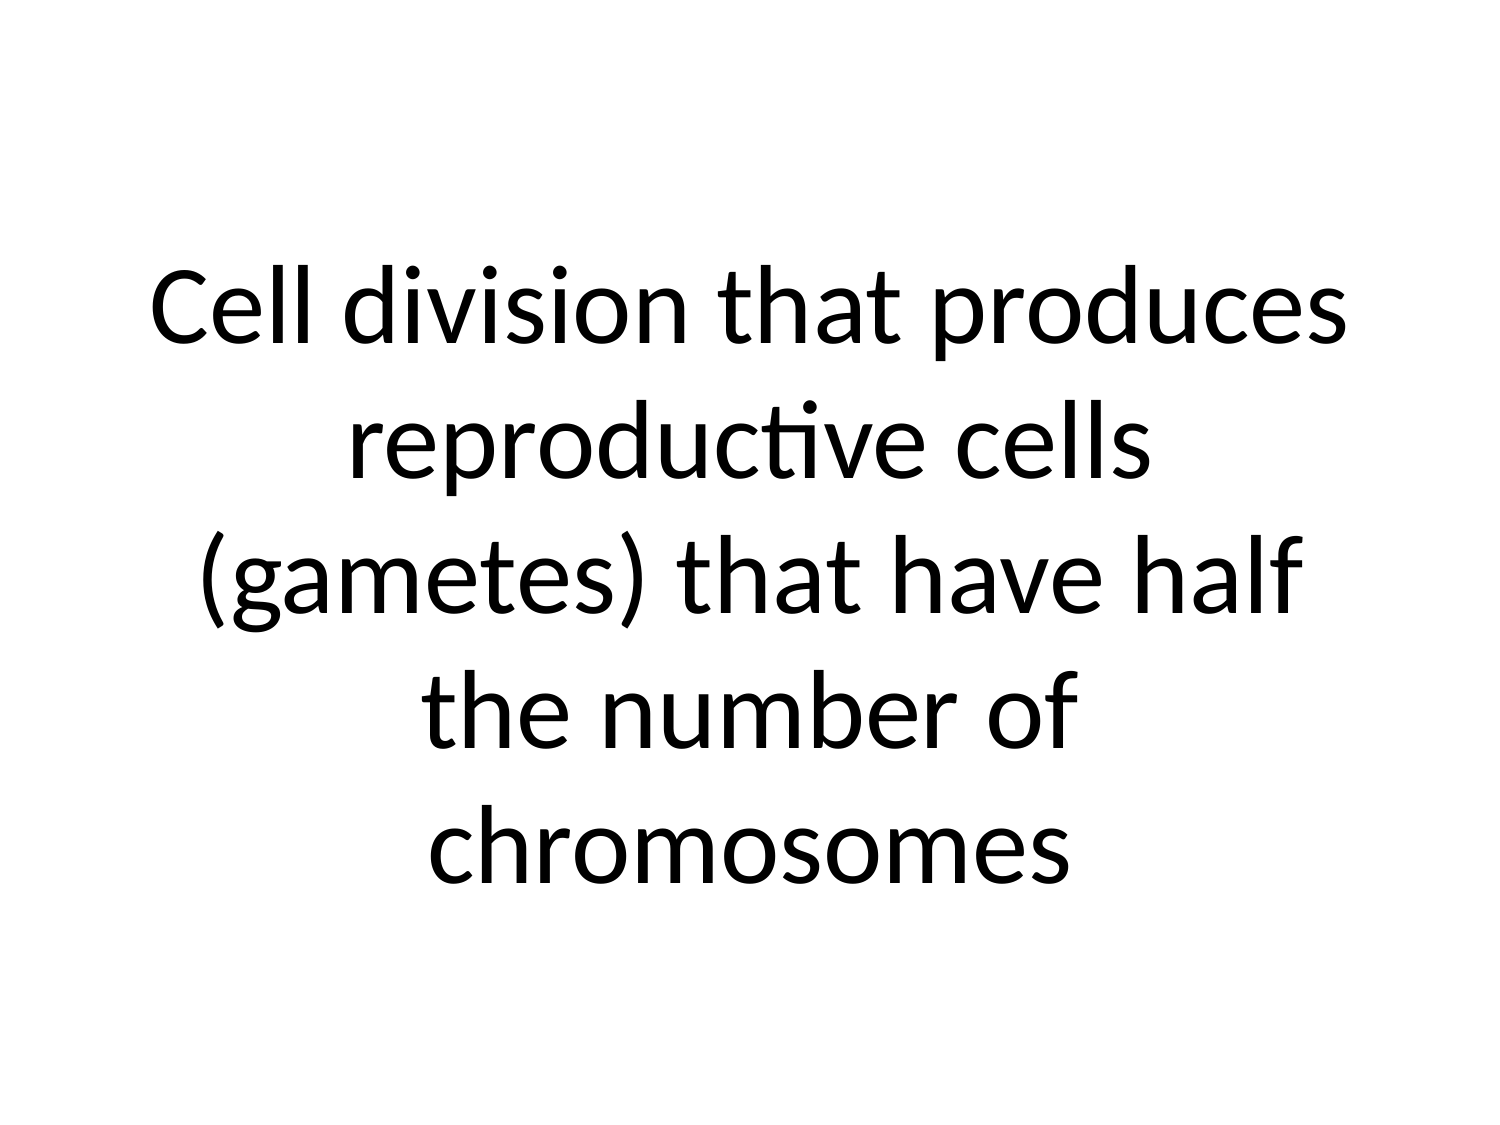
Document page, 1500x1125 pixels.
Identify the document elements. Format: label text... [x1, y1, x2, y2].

title Cell division that produces reproductive cells (gametes) that have half the number of chromosomes [112, 50, 1388, 1088]
